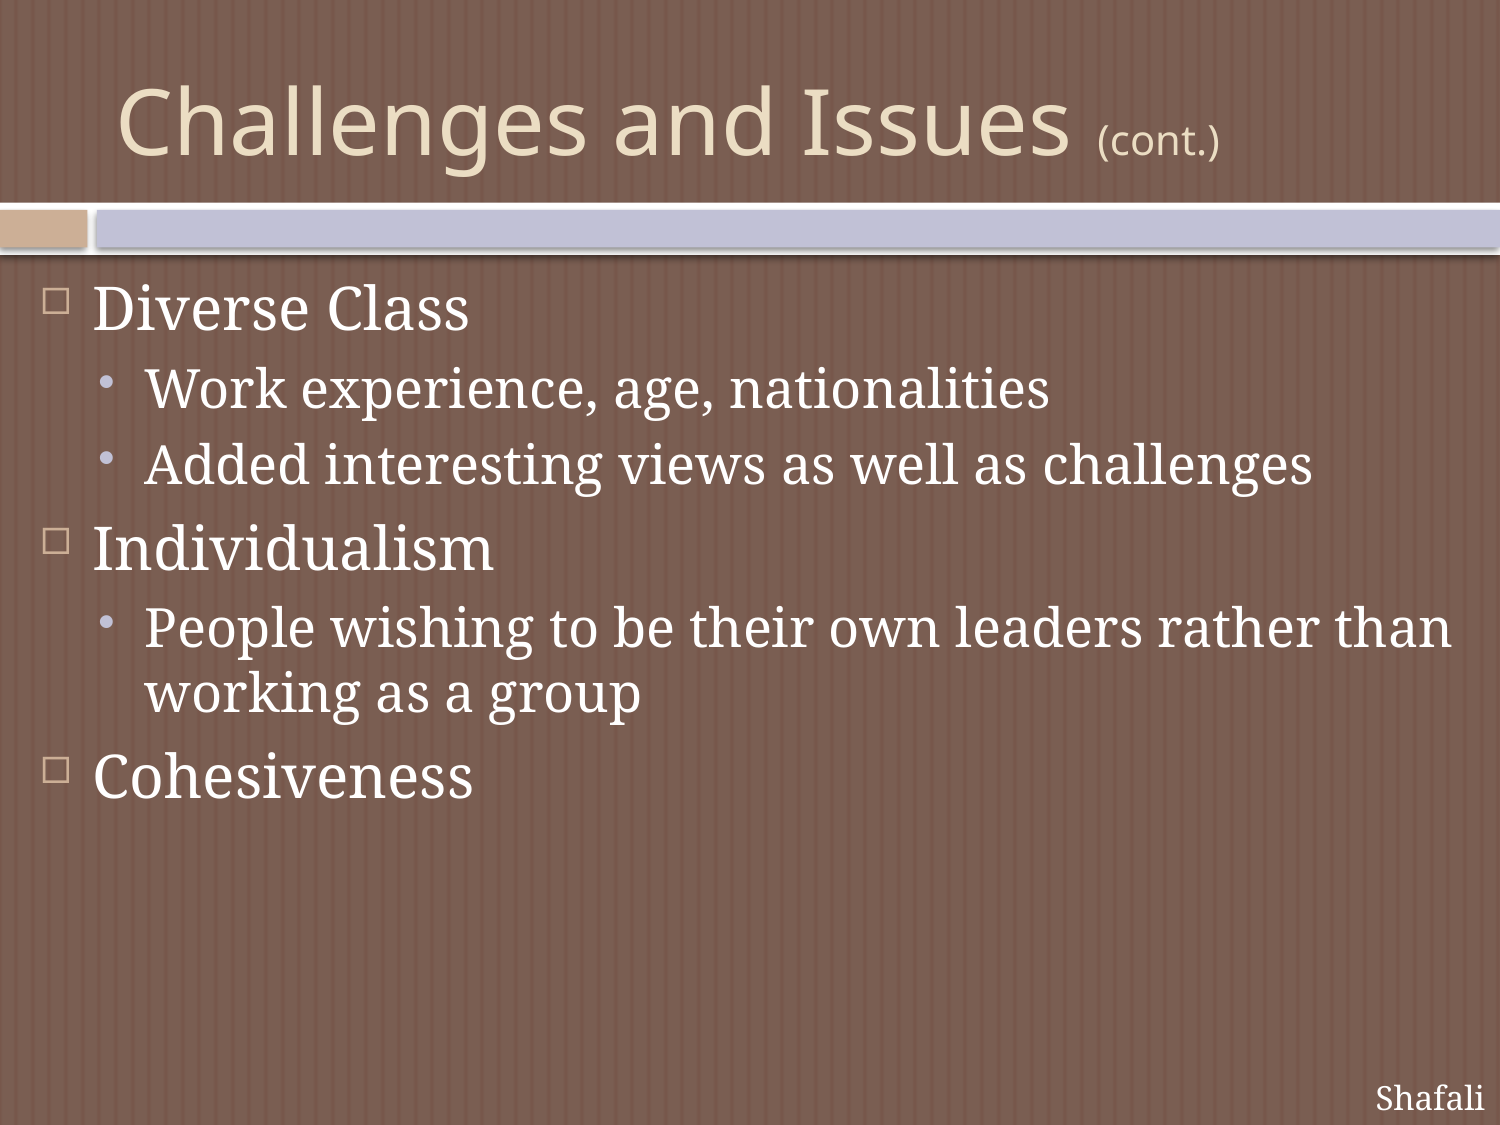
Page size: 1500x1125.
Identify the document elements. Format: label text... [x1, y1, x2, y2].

list Diverse Class Work experience, age, nationalities Added interesting views as well as challenges Individualism People wishing to be their own leaders rather than working as a group Cohesiveness [24, 262, 1500, 1125]
title Challenges and Issues (cont.) [100, 37, 1439, 201]
text_box Shafali [1175, 1069, 1500, 1125]
